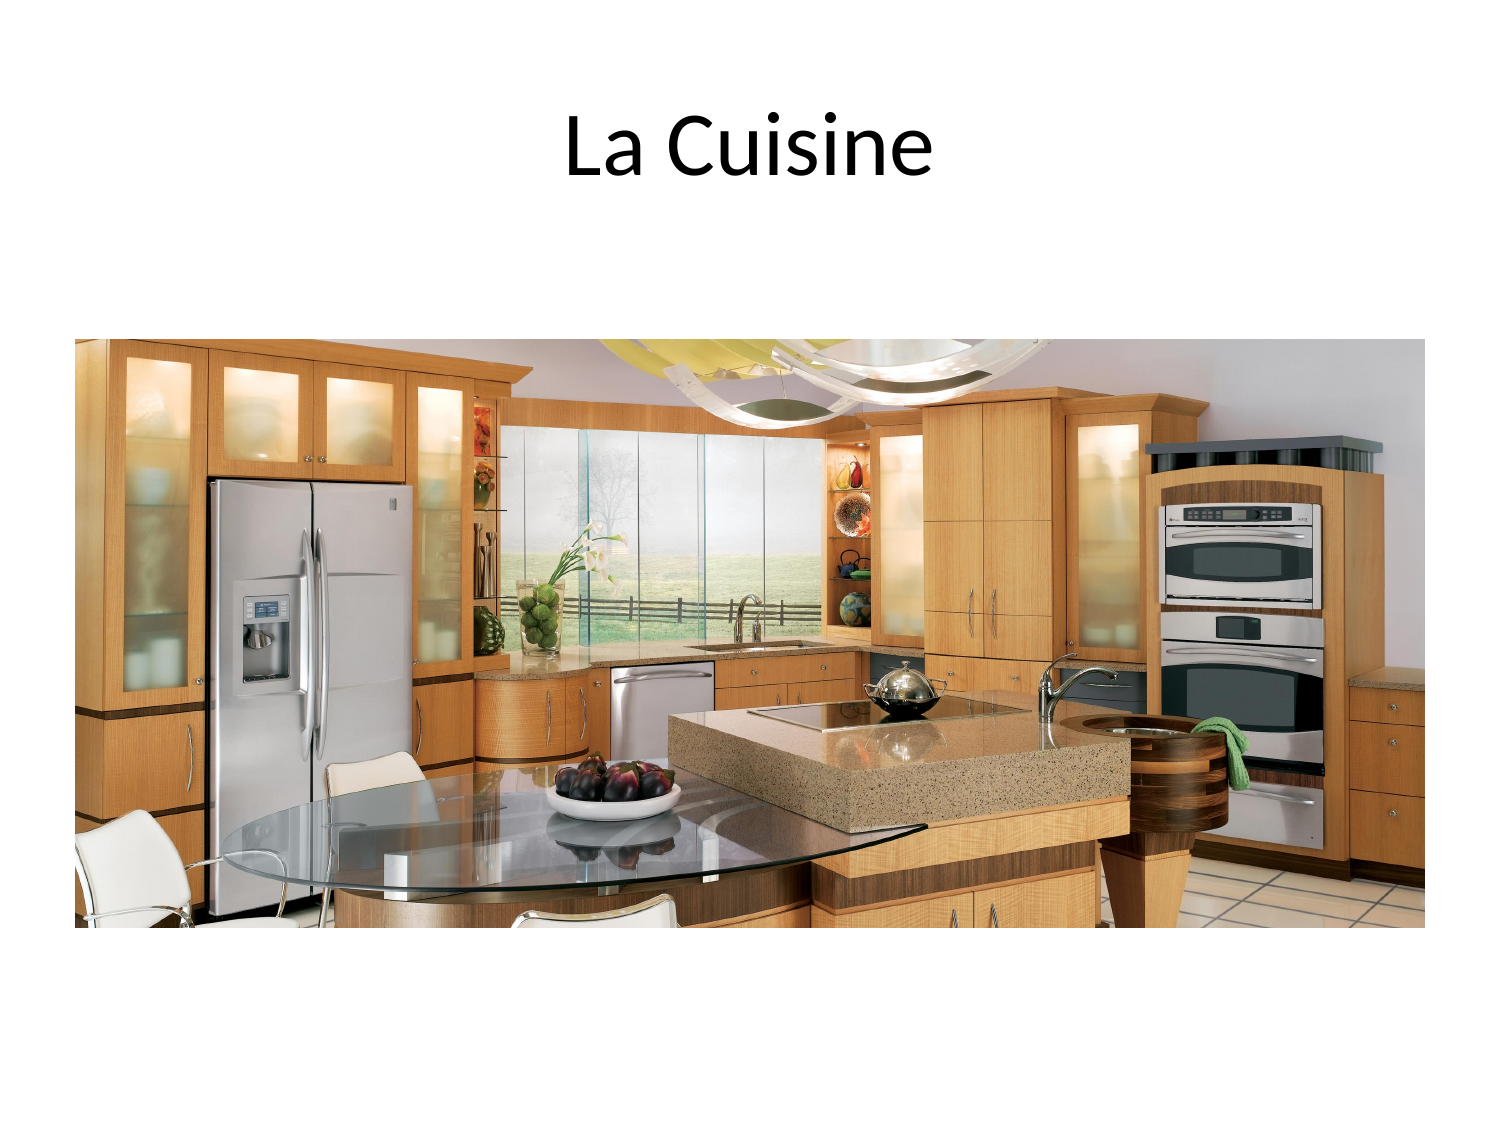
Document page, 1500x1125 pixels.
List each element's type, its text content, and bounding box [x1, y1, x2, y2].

title La Cuisine [75, 45, 1425, 233]
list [74, 339, 1426, 929]
